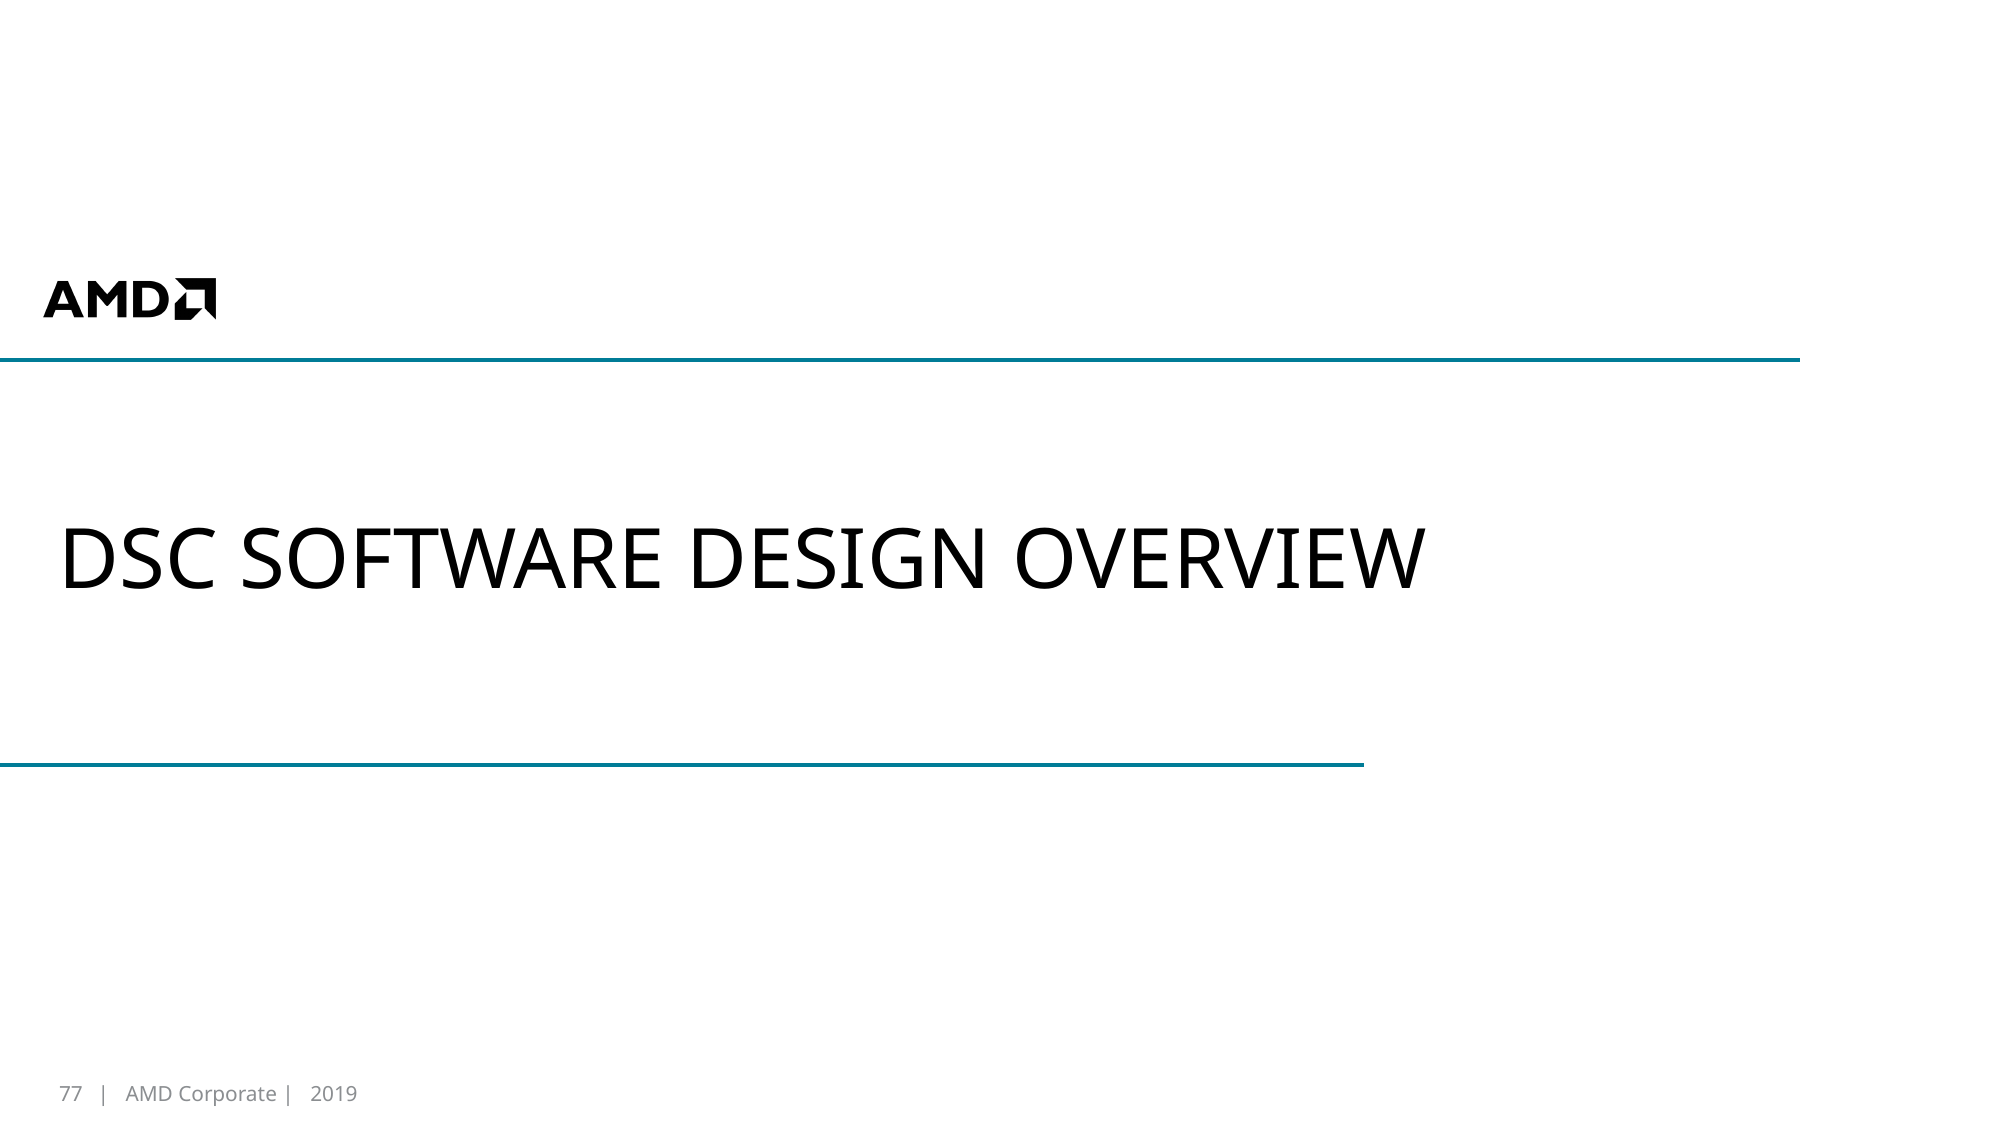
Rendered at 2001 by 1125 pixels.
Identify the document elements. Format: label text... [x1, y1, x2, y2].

picture [43, 278, 216, 320]
slide_number 77 [0, 1065, 98, 1125]
footer | AMD Corporate | 2019 [98, 1065, 773, 1125]
title DSC SOFTWARE DESIGN OVERVIEW [43, 395, 1957, 728]
